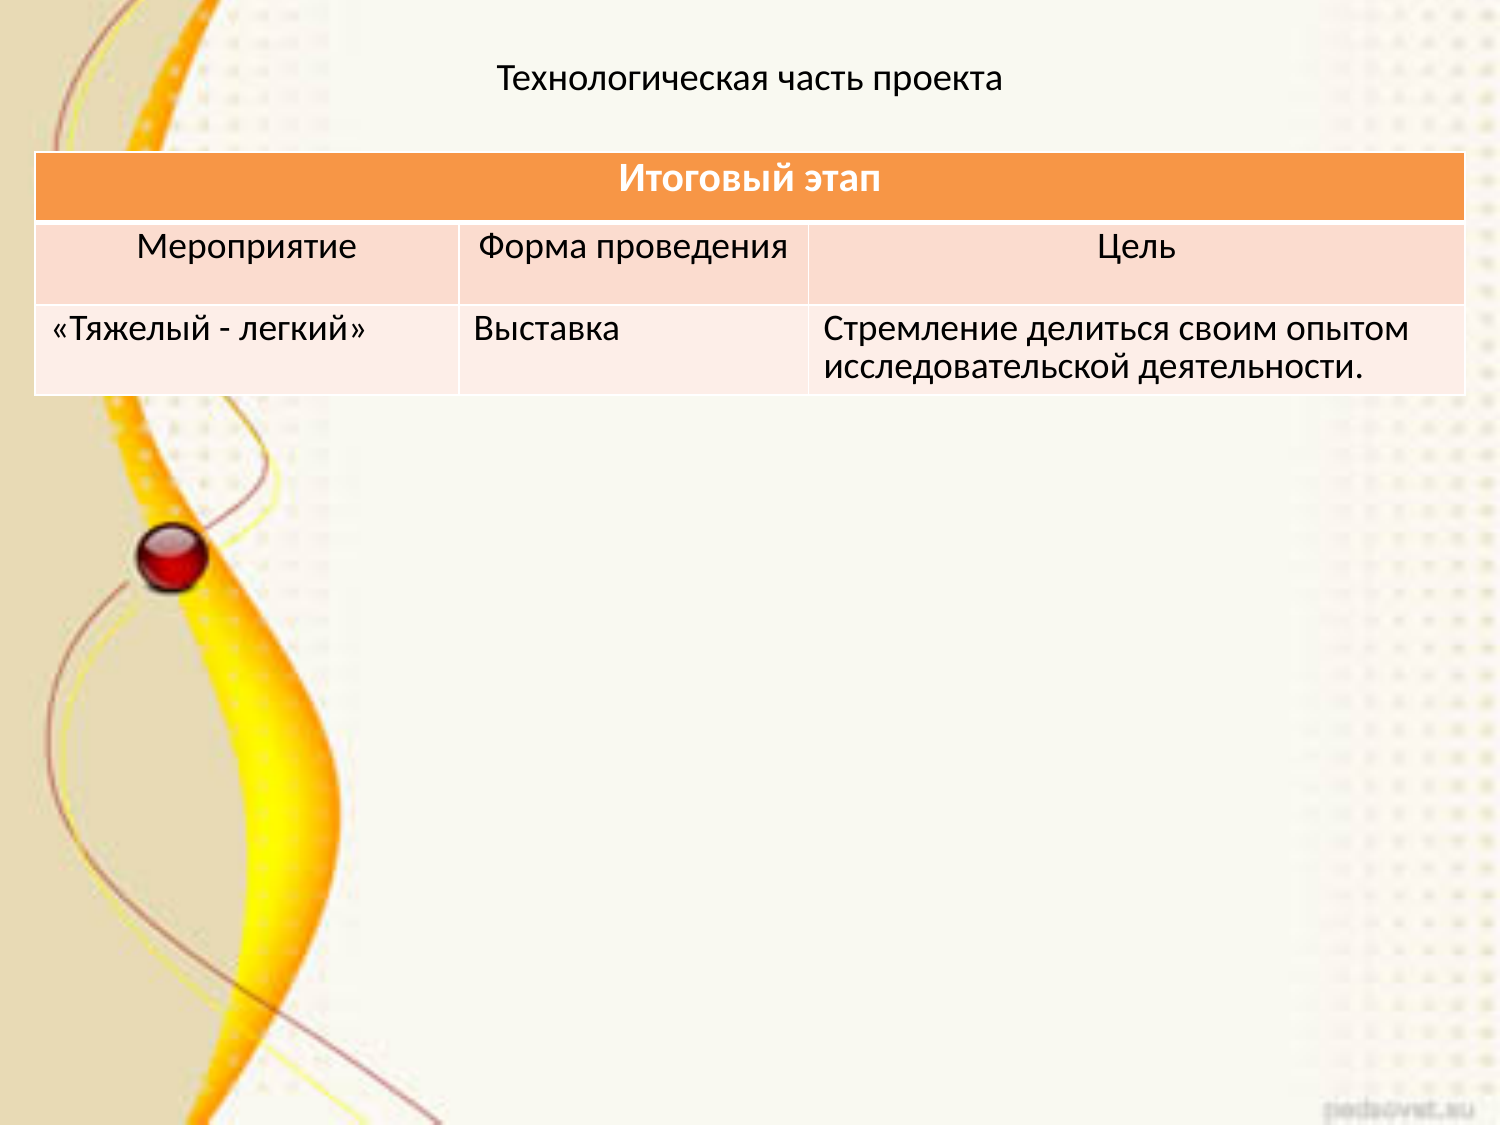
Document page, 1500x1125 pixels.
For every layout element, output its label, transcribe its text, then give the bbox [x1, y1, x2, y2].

table_cell «Тяжелый - легкий» [36, 306, 458, 394]
table_header Итоговый этап [36, 153, 1464, 220]
table_cell Выставка [460, 306, 808, 394]
table_cell Стремление делиться своим опытом исследовательской деятельности. [809, 306, 1464, 394]
picture [0, 0, 1500, 1125]
table_cell Цель [809, 225, 1464, 304]
table_cell Форма проведения [460, 225, 808, 304]
table_cell Мероприятие [36, 225, 458, 304]
text_box Технологическая часть проекта [74, 45, 1425, 151]
